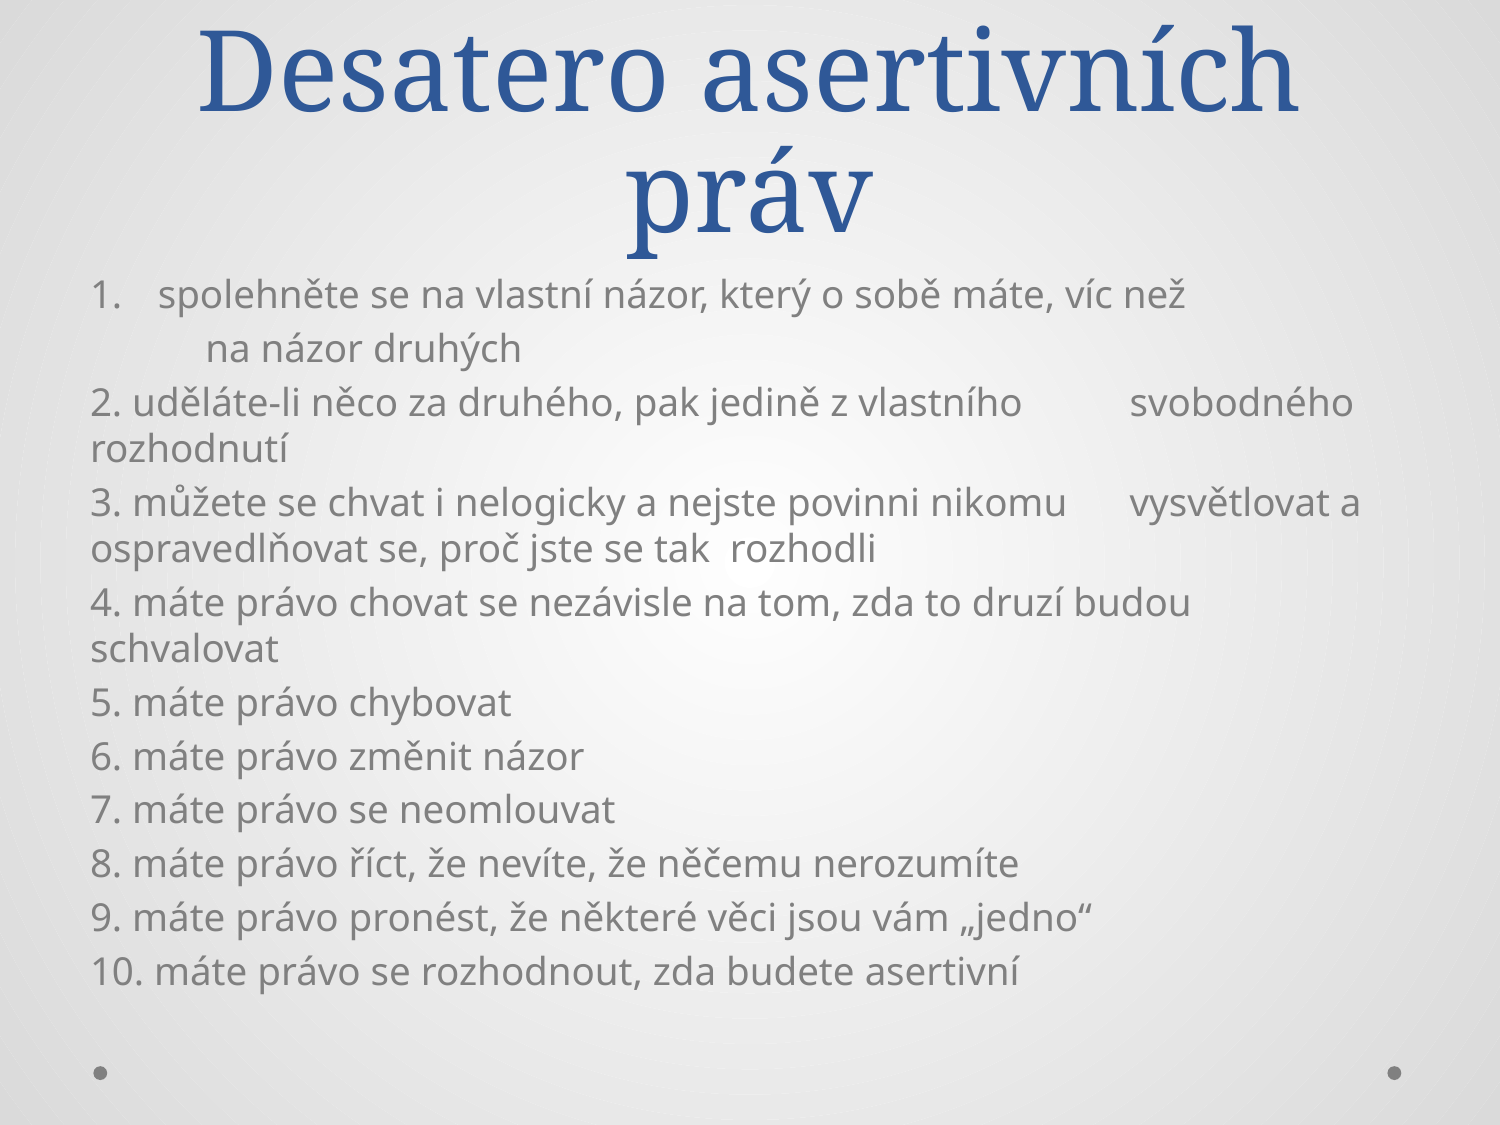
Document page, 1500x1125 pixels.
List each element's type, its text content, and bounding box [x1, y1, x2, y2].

title Desatero asertivních práv [75, 0, 1425, 262]
list spolehněte se na vlastní názor, který o sobě máte, víc než na názor druhých 2. uděláte-li něco za druhého, pak jedině z vlastního svobodného rozhodnutí 3. můžete se chvat i nelogicky a nejste povinni nikomu vysvětlovat a ospravedlňovat se, proč jste se tak rozhodli 4. máte právo chovat se nezávisle na tom, zda to druzí budou schvalovat 5. máte právo chybovat 6. máte právo změnit názor 7. máte právo se neomlouvat 8. máte právo říct, že nevíte, že něčemu nerozumíte 9. máte právo pronést, že některé věci jsou vám „jedno“ 10. máte právo se rozhodnout, zda budete asertivní [75, 262, 1425, 1005]
